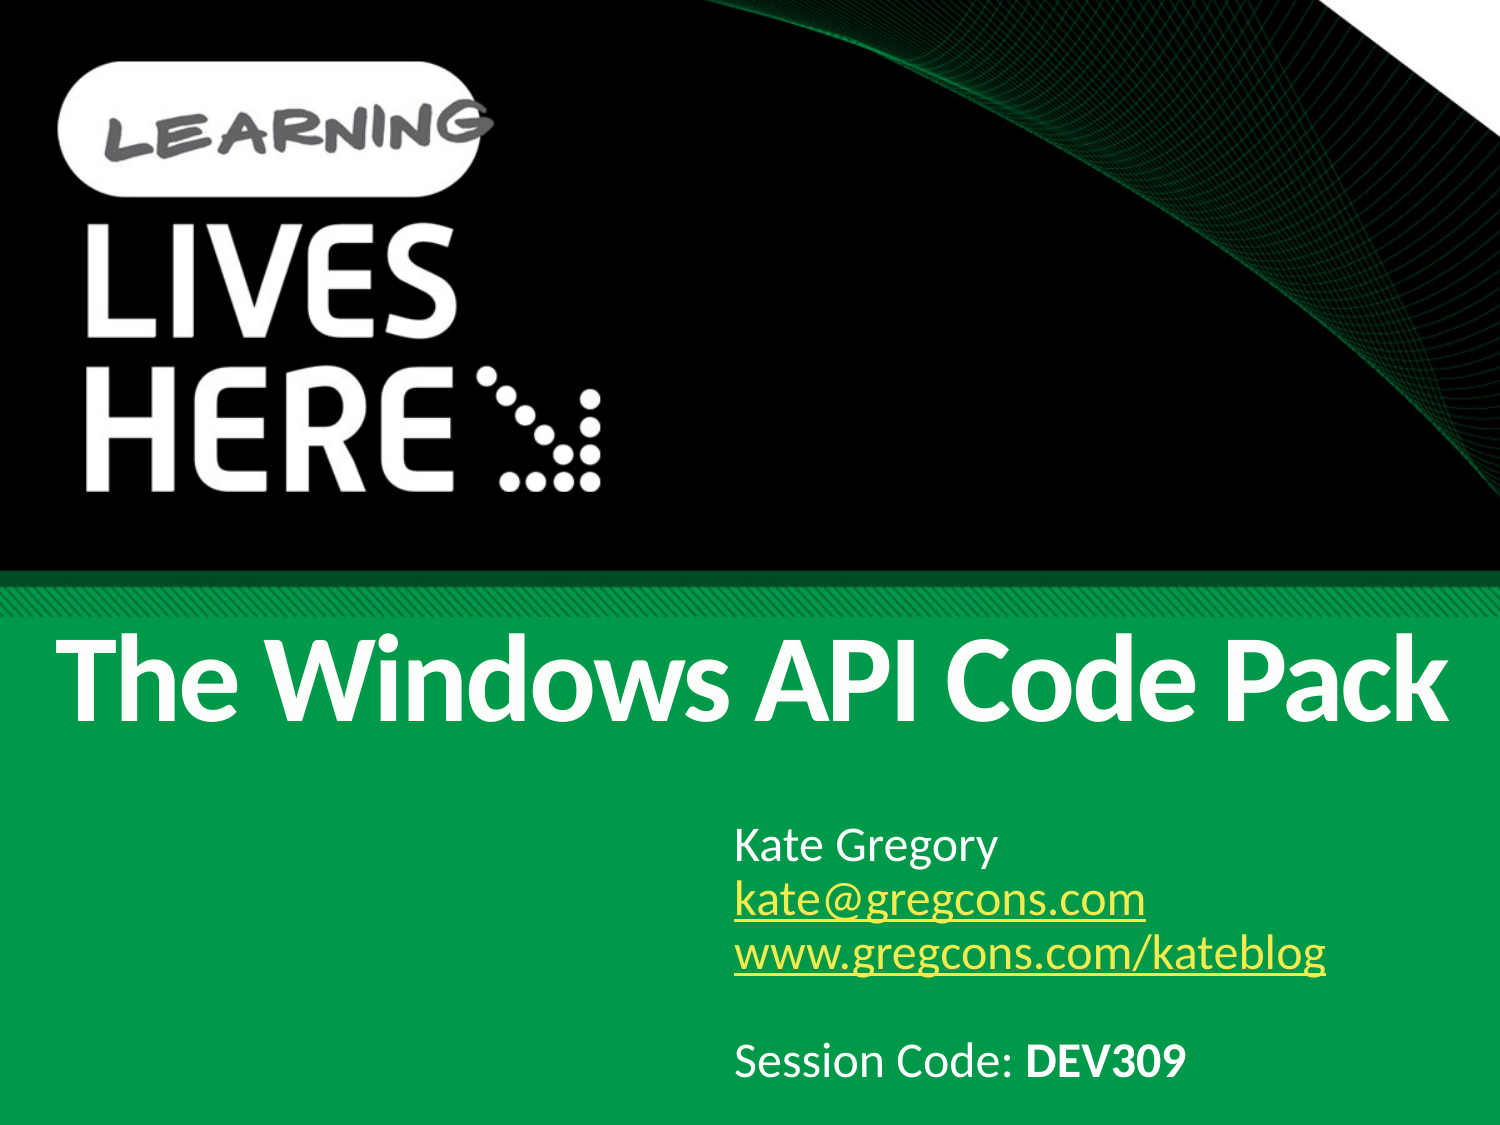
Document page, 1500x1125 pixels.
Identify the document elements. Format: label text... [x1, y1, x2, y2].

title The Windows API Code Pack [55, 613, 1467, 833]
picture [0, 0, 1500, 1125]
subtitle Kate Gregory kate@gregcons.com www.gregcons.com/kateblog Session Code: DEV309 [734, 818, 1360, 1039]
